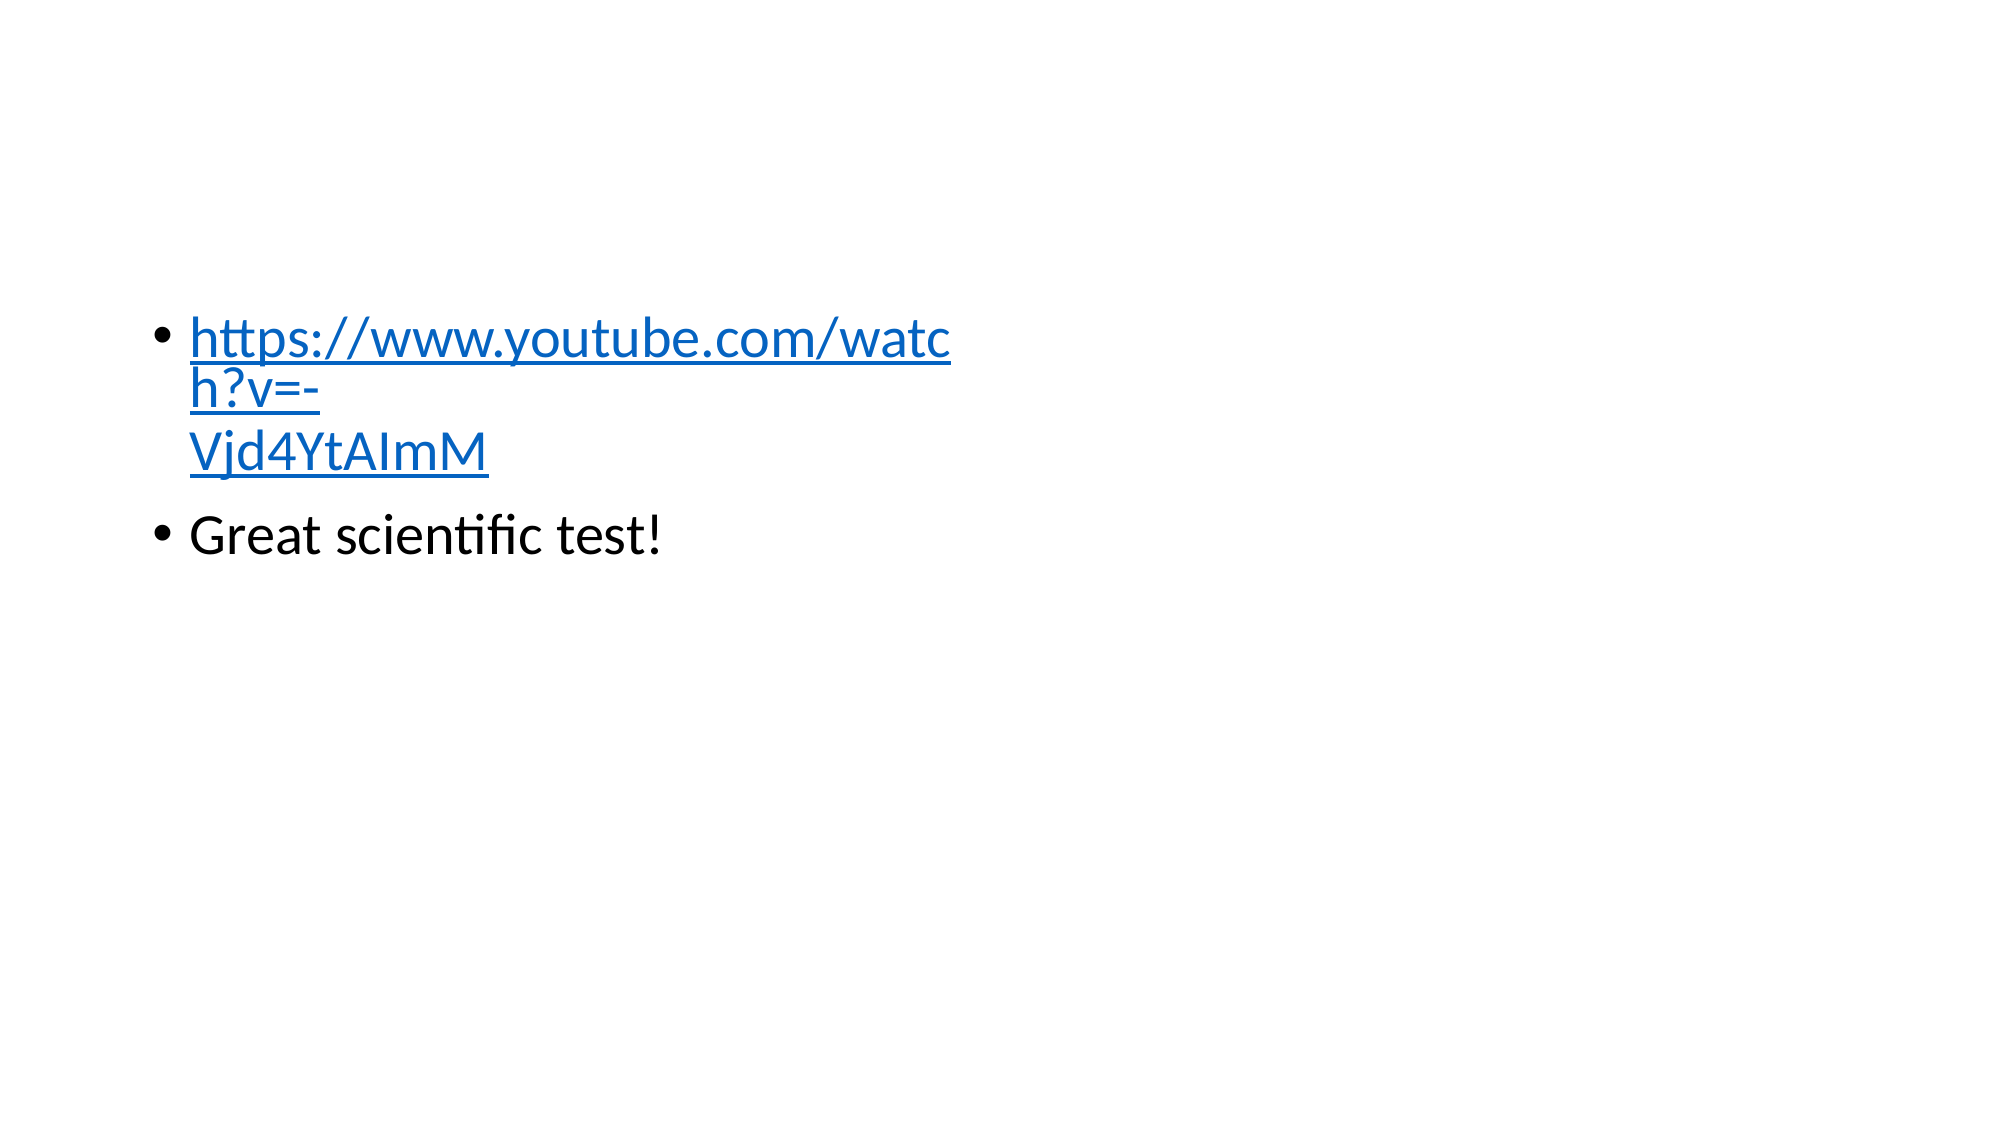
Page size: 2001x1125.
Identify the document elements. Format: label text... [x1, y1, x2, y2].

list https://www.youtube.com/watch?v=-Vjd4YtAImM Great scientific test! [137, 299, 988, 1014]
